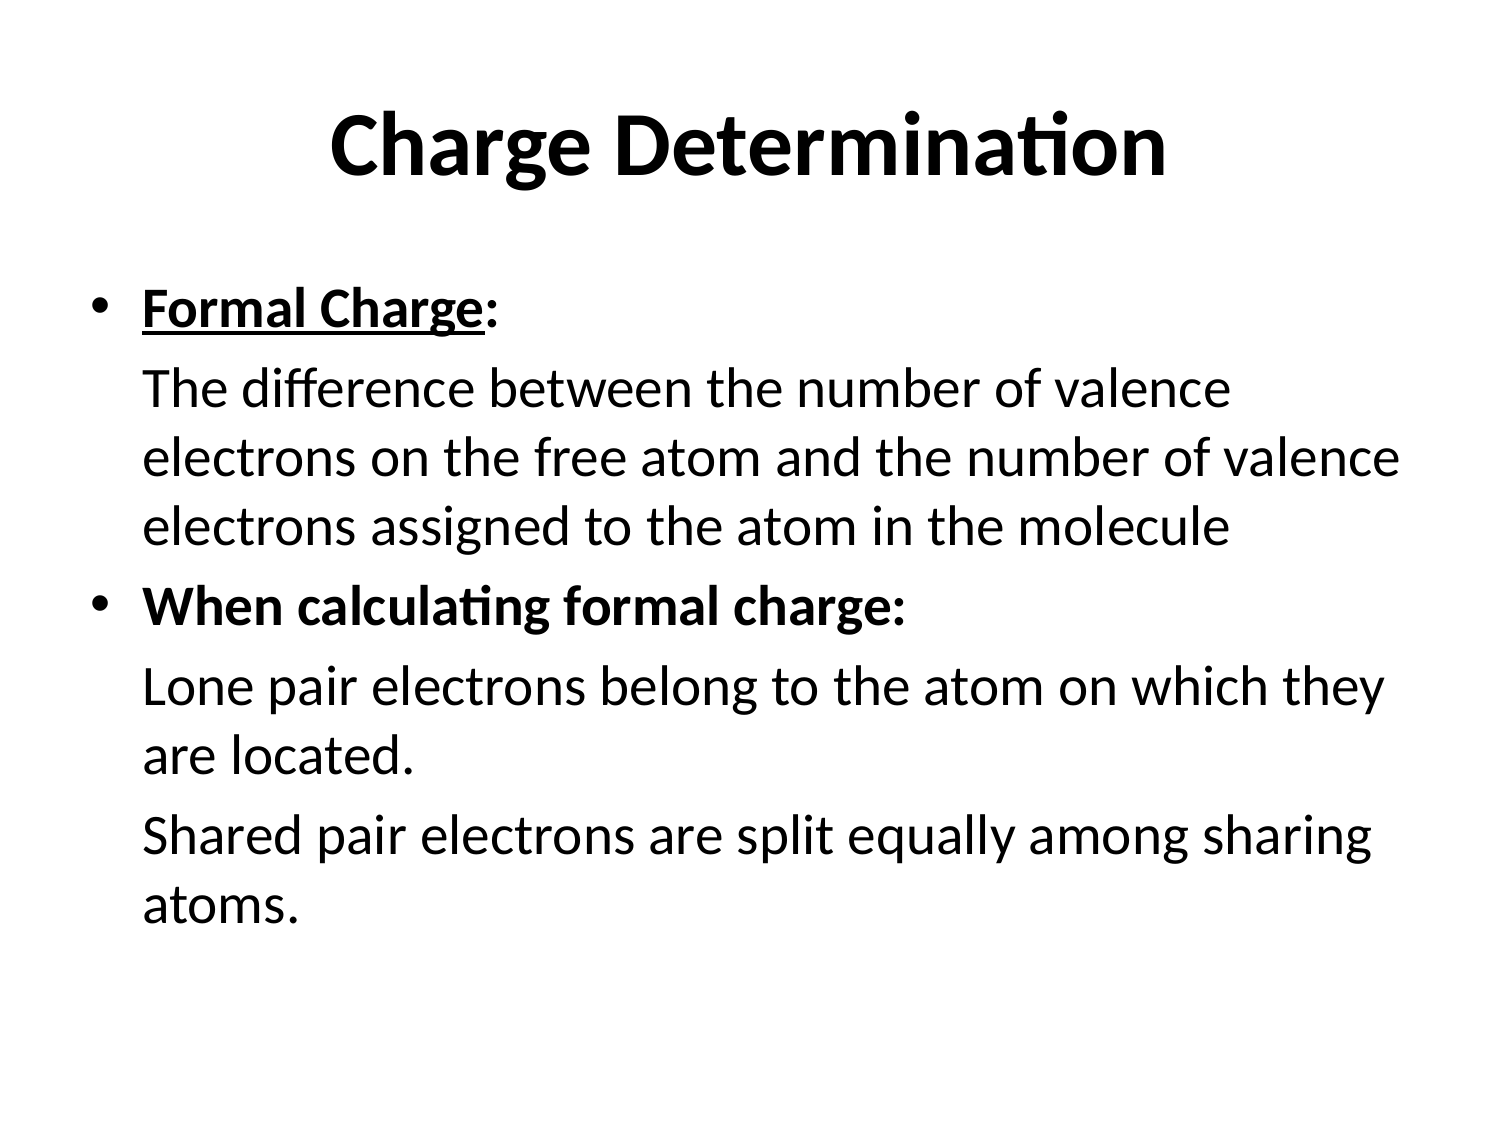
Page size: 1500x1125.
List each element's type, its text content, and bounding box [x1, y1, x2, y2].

list Formal Charge: The difference between the number of valence electrons on the free atom and the number of valence electrons assigned to the atom in the molecule When calculating formal charge: Lone pair electrons belong to the atom on which they are located. Shared pair electrons are split equally among sharing atoms. [75, 262, 1425, 1005]
title Charge Determination [75, 45, 1425, 233]
